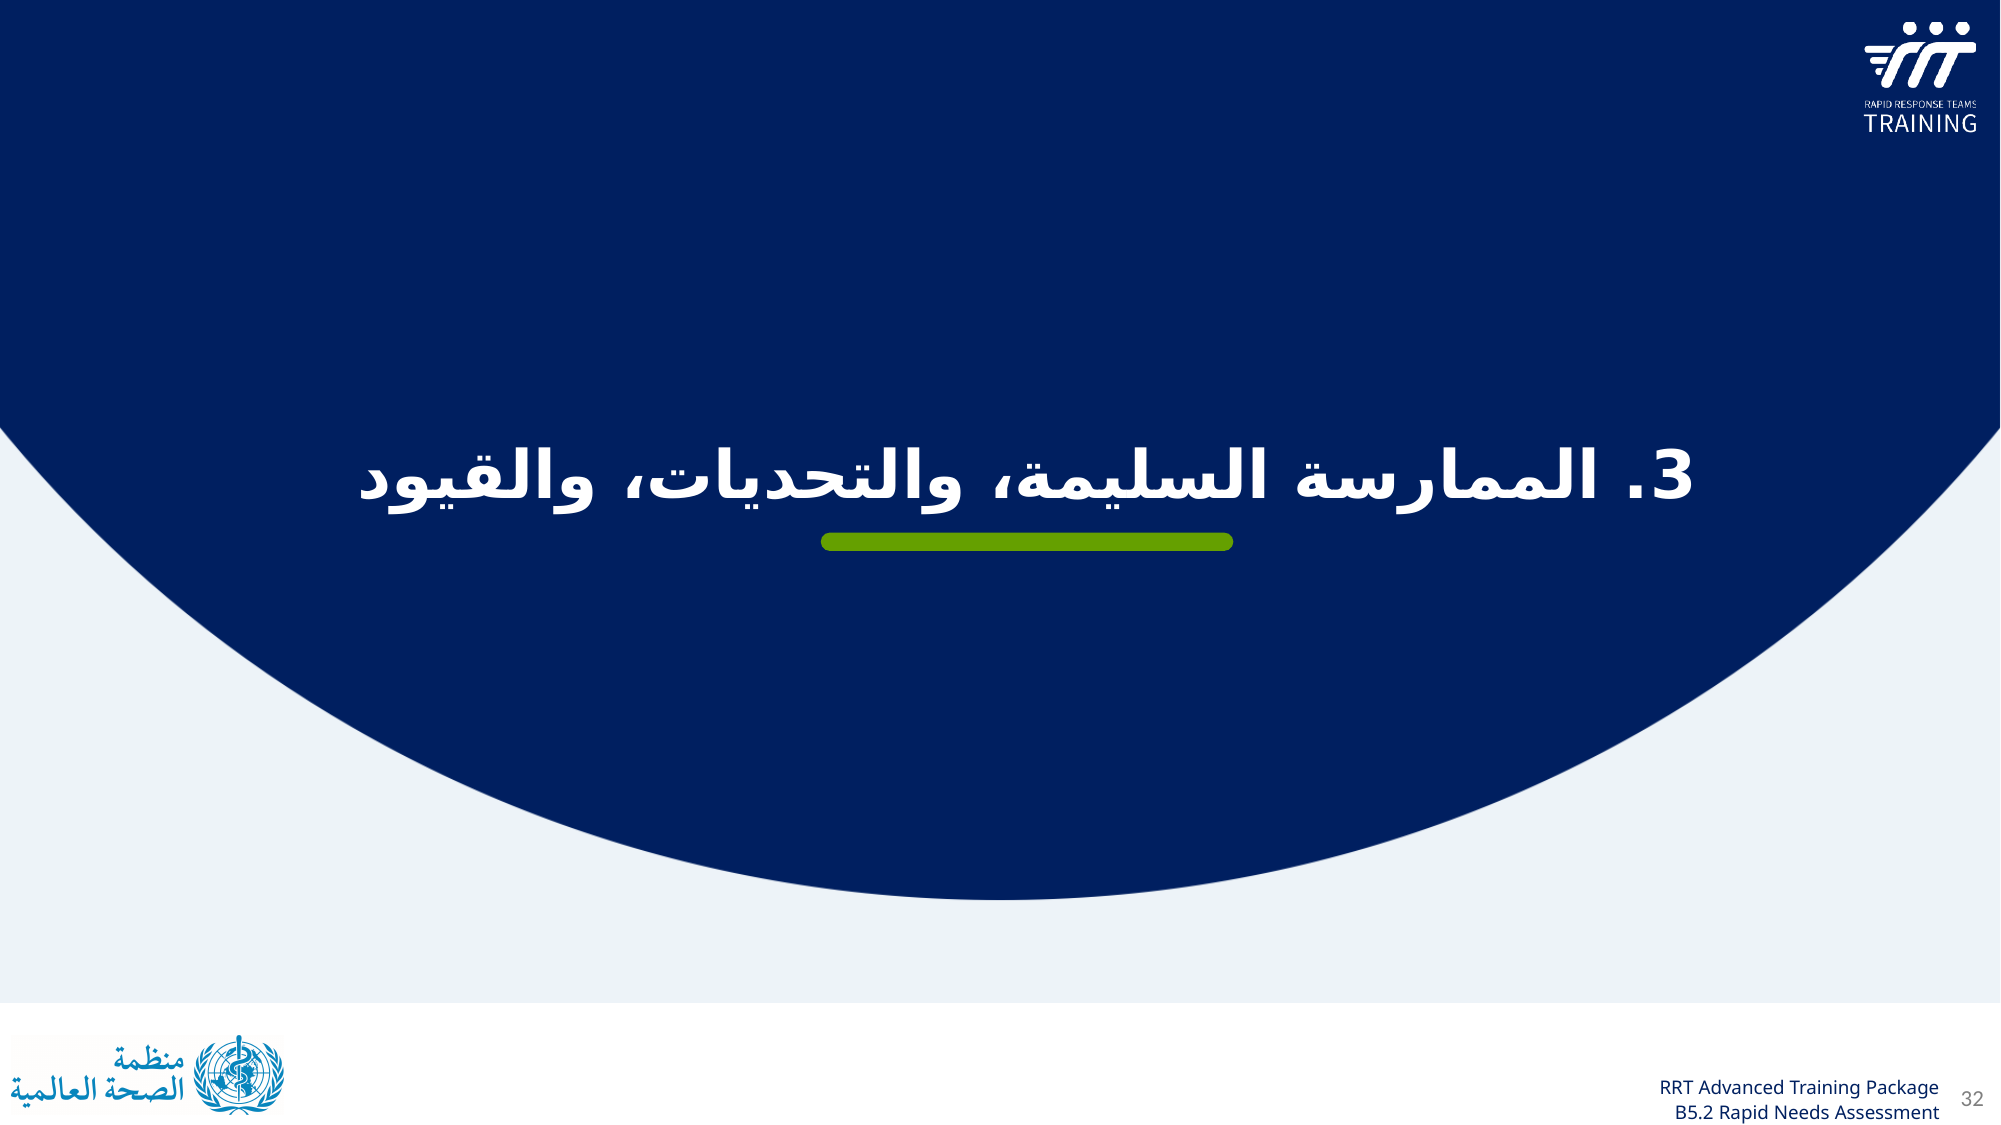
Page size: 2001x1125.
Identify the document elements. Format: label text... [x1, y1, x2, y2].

list 3. الممارسة السليمة، والتحديات، والقيود [95, 322, 1959, 631]
picture [11, 1035, 284, 1115]
picture [0, 0, 2001, 1003]
picture [241, 1050, 247, 1059]
